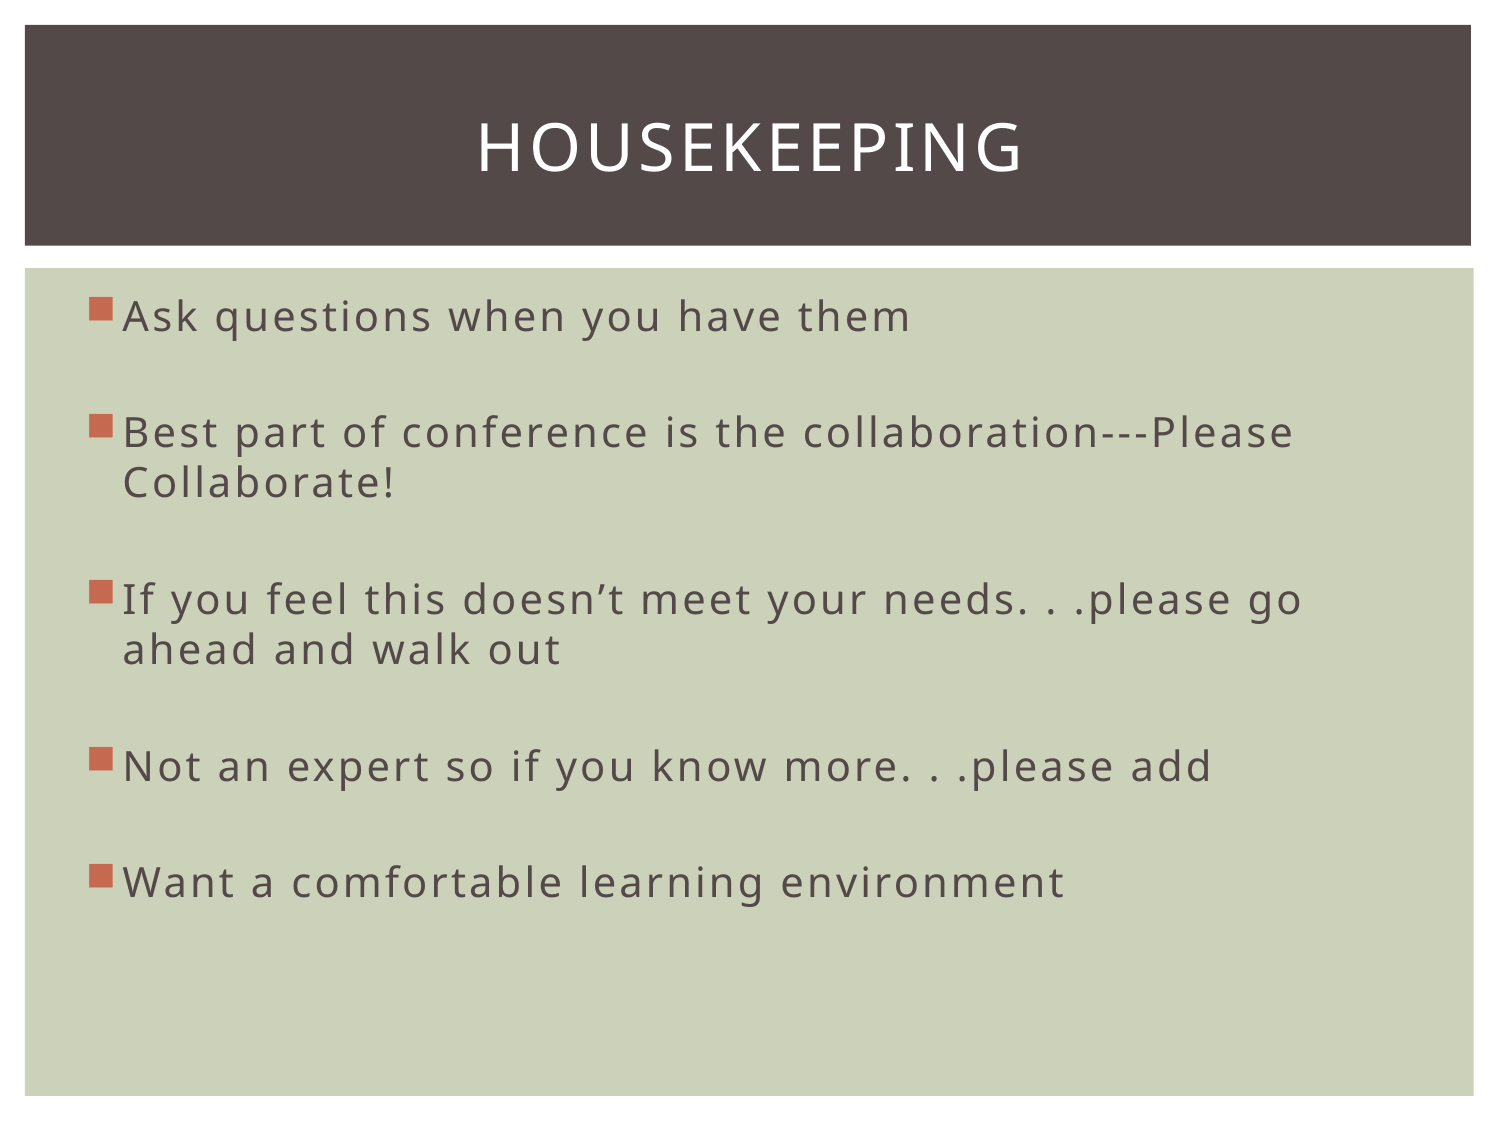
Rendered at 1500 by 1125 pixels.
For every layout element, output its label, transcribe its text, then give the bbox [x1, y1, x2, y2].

title Housekeeping [62, 58, 1438, 232]
list Ask questions when you have them Best part of conference is the collaboration---Please Collaborate! If you feel this doesn’t meet your needs. . .please go ahead and walk out Not an expert so if you know more. . .please add Want a comfortable learning environment [62, 281, 1442, 1005]
